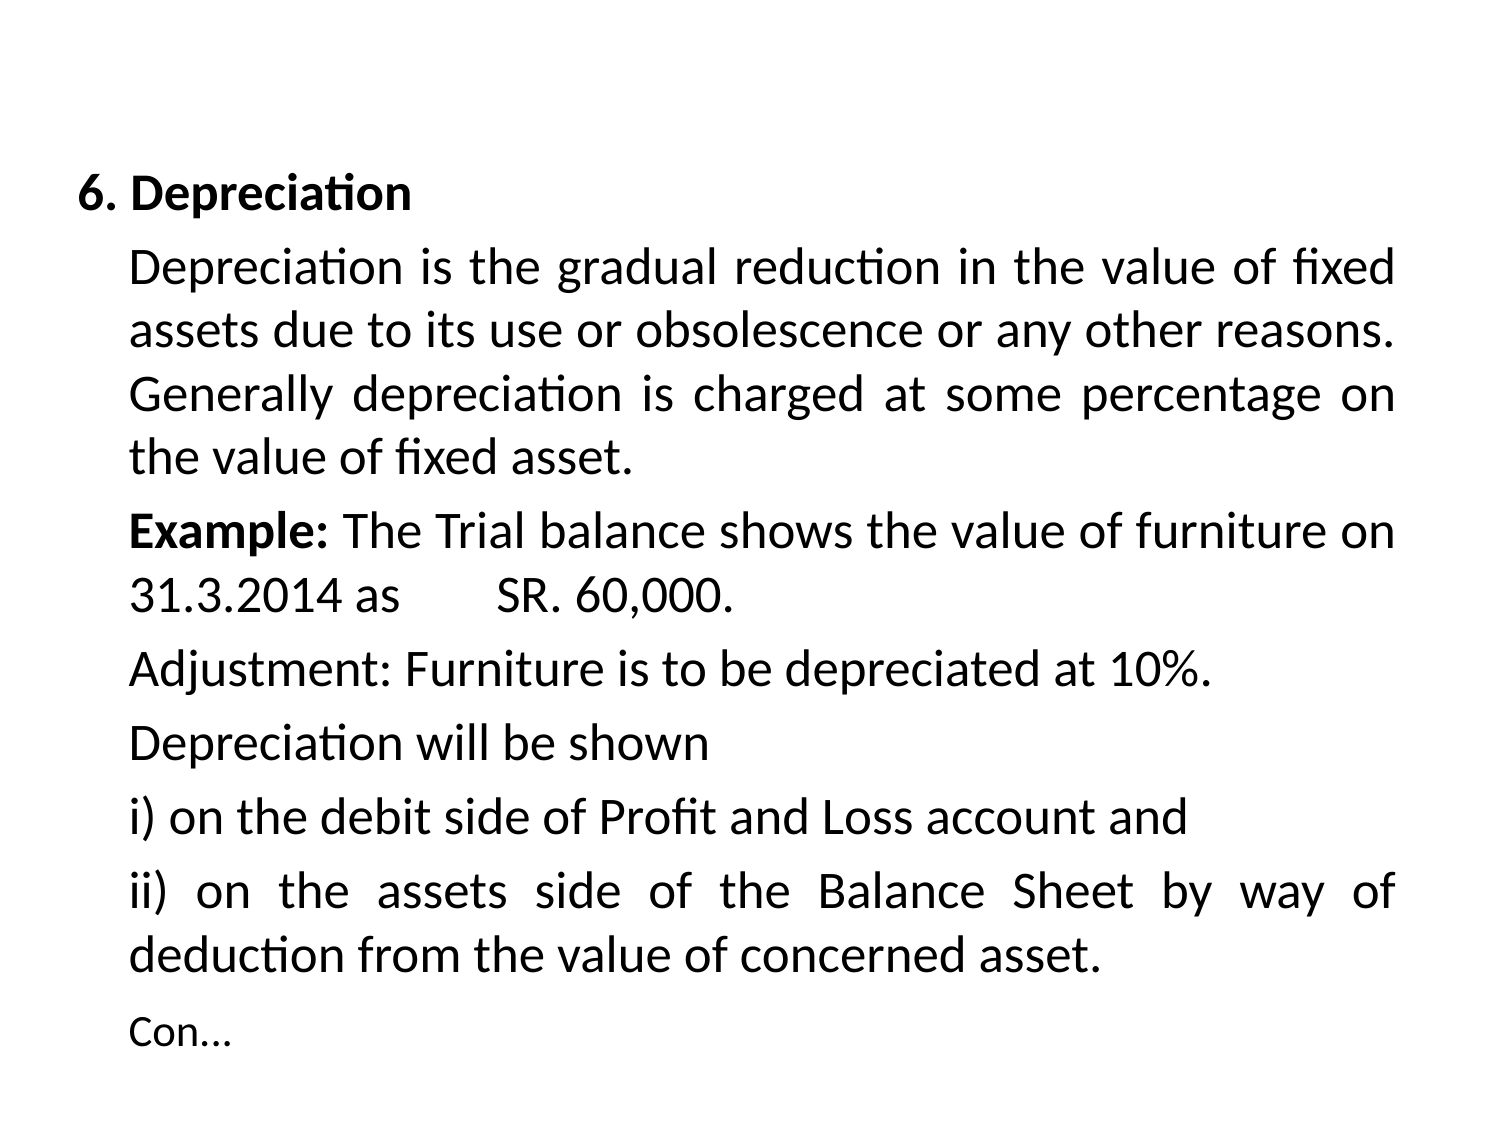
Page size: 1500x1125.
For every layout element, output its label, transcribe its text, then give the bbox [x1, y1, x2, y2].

list 6. Depreciation Depreciation is the gradual reduction in the value of fixed assets due to its use or obsolescence or any other reasons. Generally depreciation is charged at some percentage on the value of fixed asset. Example: The Trial balance shows the value of furniture on 31.3.2014 as SR. 60,000. Adjustment: Furniture is to be depreciated at 10%. Depreciation will be shown i) on the debit side of Profit and Loss account and ii) on the assets side of the Balance Sheet by way of deduction from the value of concerned asset. Con... [62, 149, 1413, 1088]
